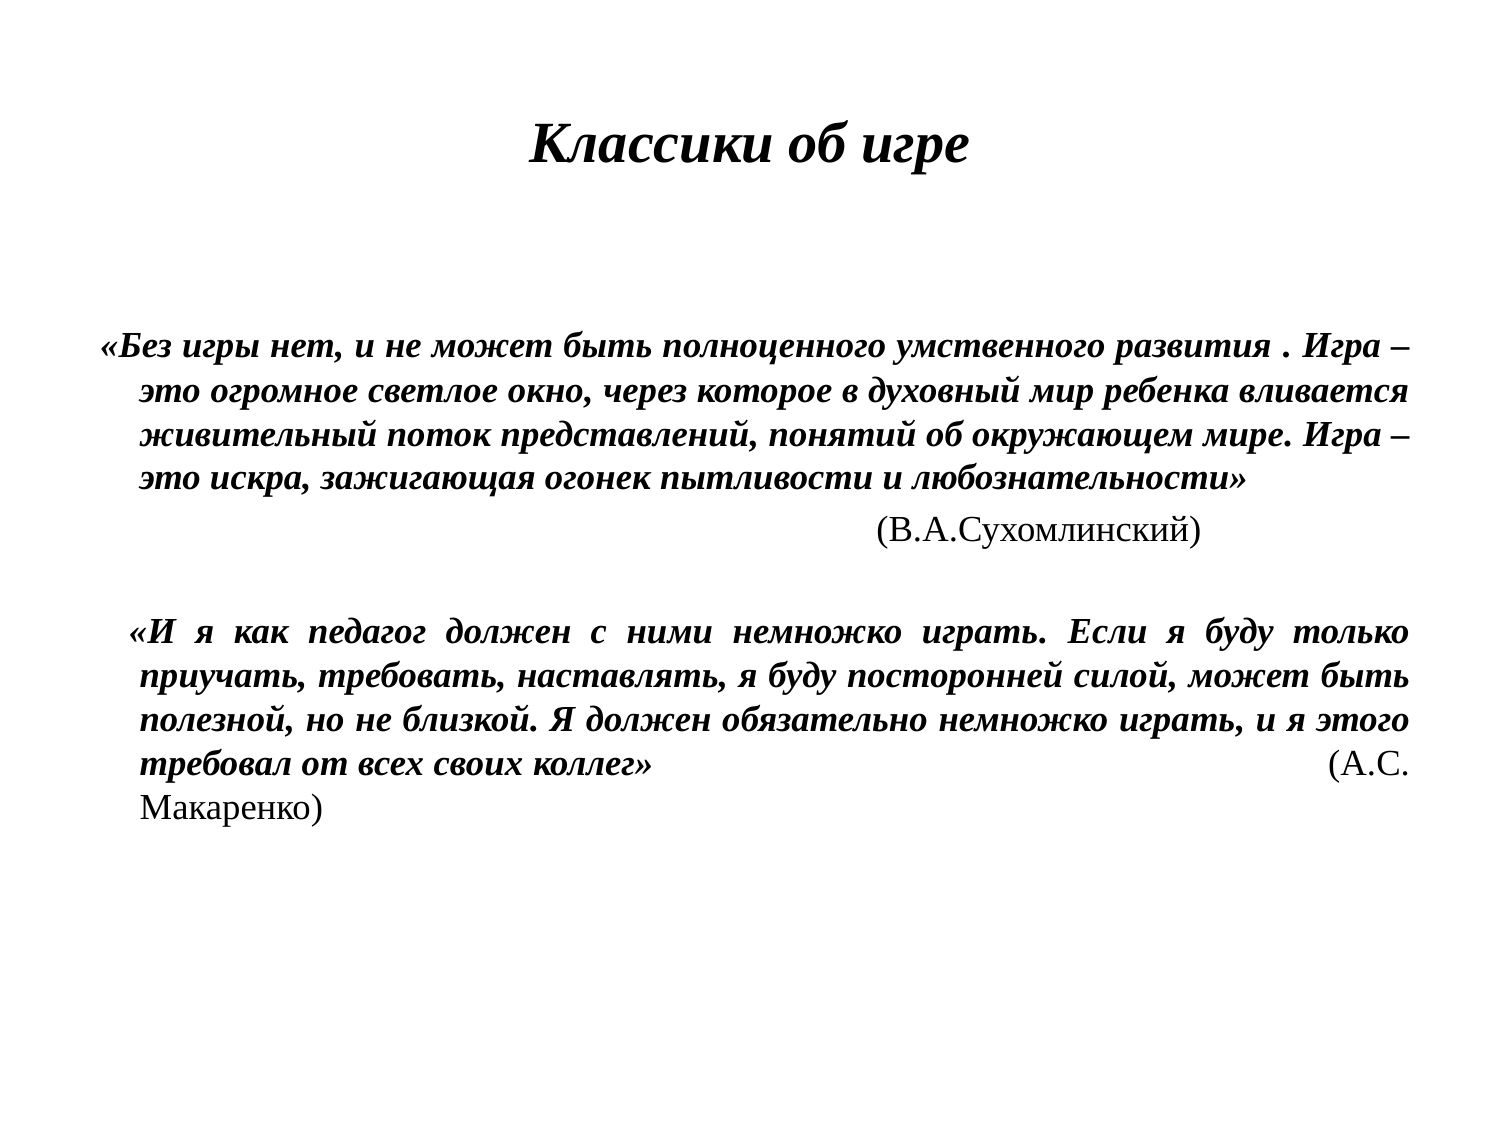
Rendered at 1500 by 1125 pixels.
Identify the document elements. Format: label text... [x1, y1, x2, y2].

title Классики об игре [75, 45, 1425, 233]
list «Без игры нет, и не может быть полноценного умственного развития . Игра – это огромное светлое окно, через которое в духовный мир ребенка вливается живительный поток представлений, понятий об окружающем мире. Игра – это искра, зажигающая огонек пытливости и любознательности» (В.А.Сухомлинский) «И я как педагог должен с ними немножко играть. Если я буду только приучать, требовать, наставлять, я буду посторонней силой, может быть полезной, но не близкой. Я должен обязательно немножко играть, и я этого требовал от всех своих коллег» (А.С. Макаренко) [75, 262, 1425, 1005]
